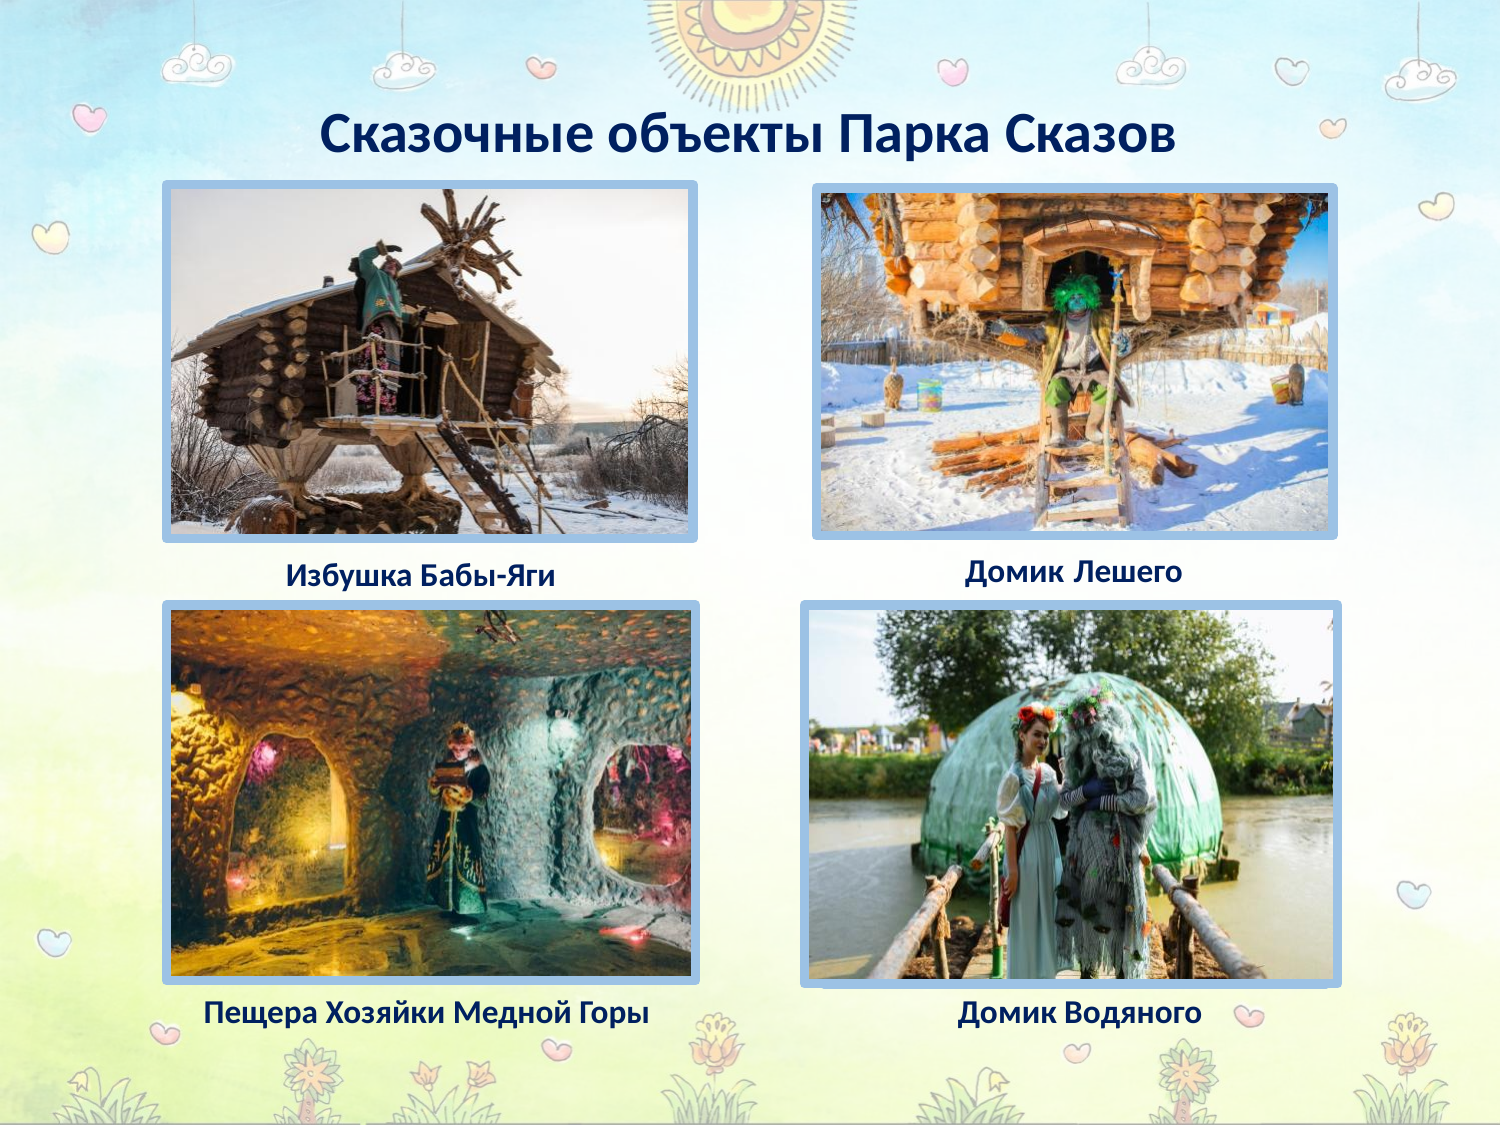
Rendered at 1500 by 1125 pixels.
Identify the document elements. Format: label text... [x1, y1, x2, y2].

text_box Домик Лешего [820, 540, 1328, 600]
picture [808, 609, 1334, 980]
text_box Избушка Бабы-Яги [147, 550, 695, 612]
picture [170, 189, 689, 535]
text_box Домик Водяного [832, 989, 1329, 1049]
picture [820, 192, 1329, 531]
text_box Пещера Хозяйки Медной Горы [147, 987, 707, 1049]
picture [170, 609, 692, 977]
text_box Сказочные объекты Парка Сказов [305, 103, 1208, 163]
